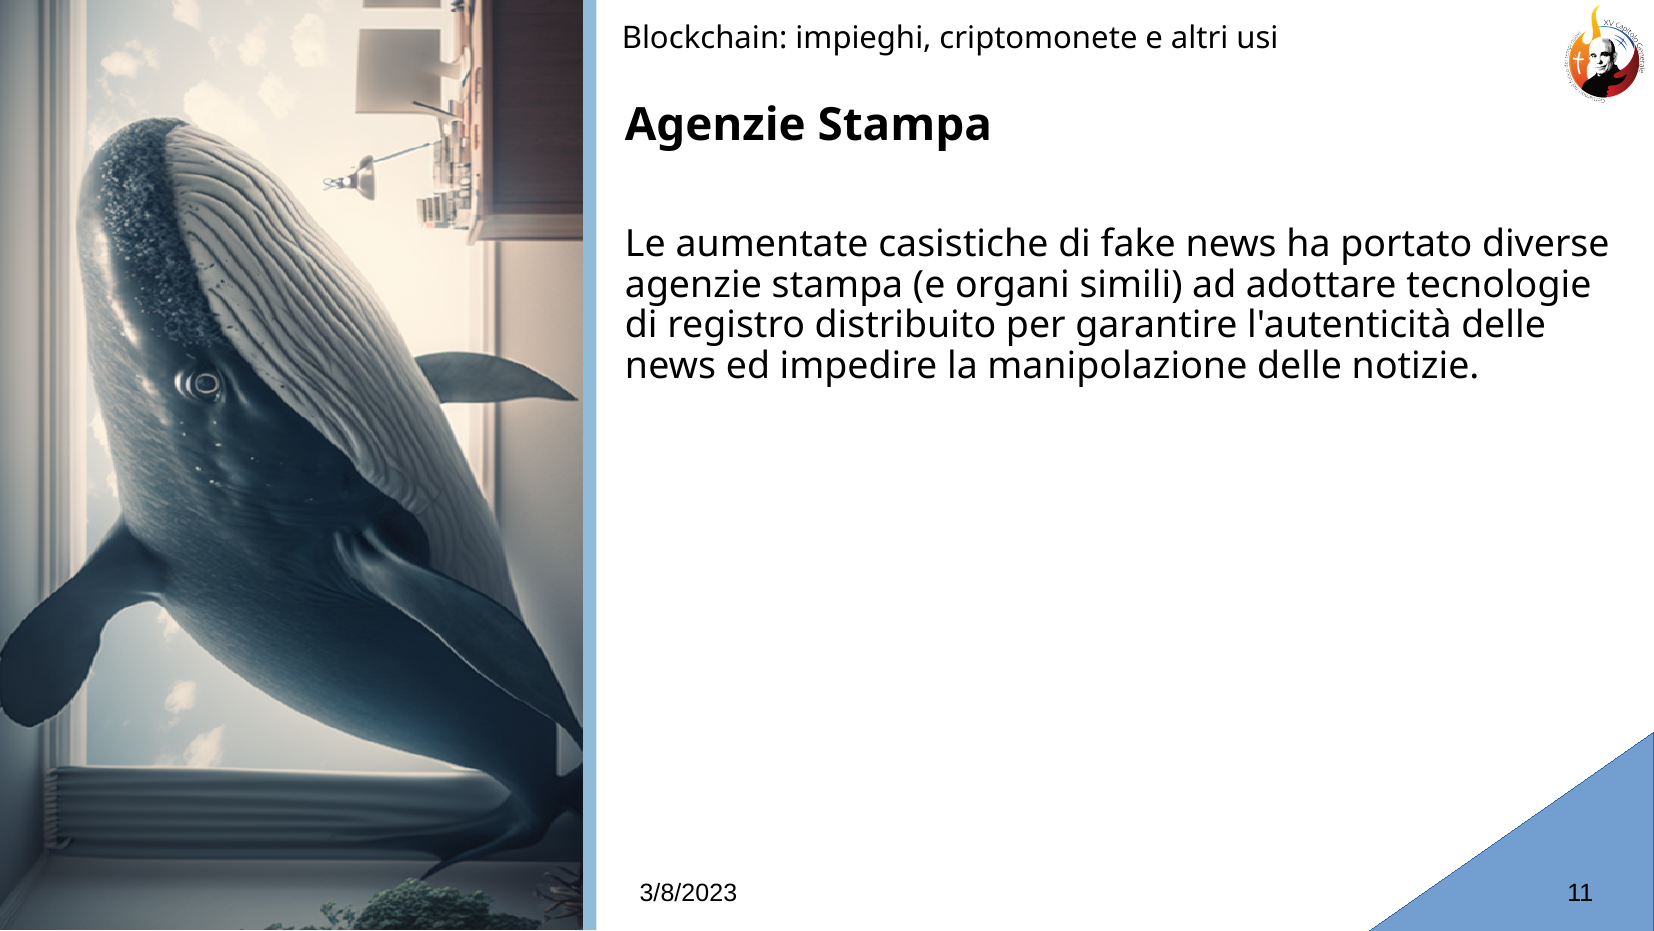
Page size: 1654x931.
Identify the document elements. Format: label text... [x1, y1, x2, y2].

picture [0, 0, 583, 930]
list Le aumentate casistiche di fake news ha portato diverse agenzie stampa (e organi simili) ad adottare tecnologie di registro distribuito per garantire l'autenticità delle news ed impedire la manipolazione delle notizie. [624, 224, 1621, 827]
title Agenzie Stampa [624, 94, 1621, 208]
picture [1563, 4, 1646, 103]
text_box Blockchain: impieghi, criptomonete e altri usi [607, 9, 1406, 63]
